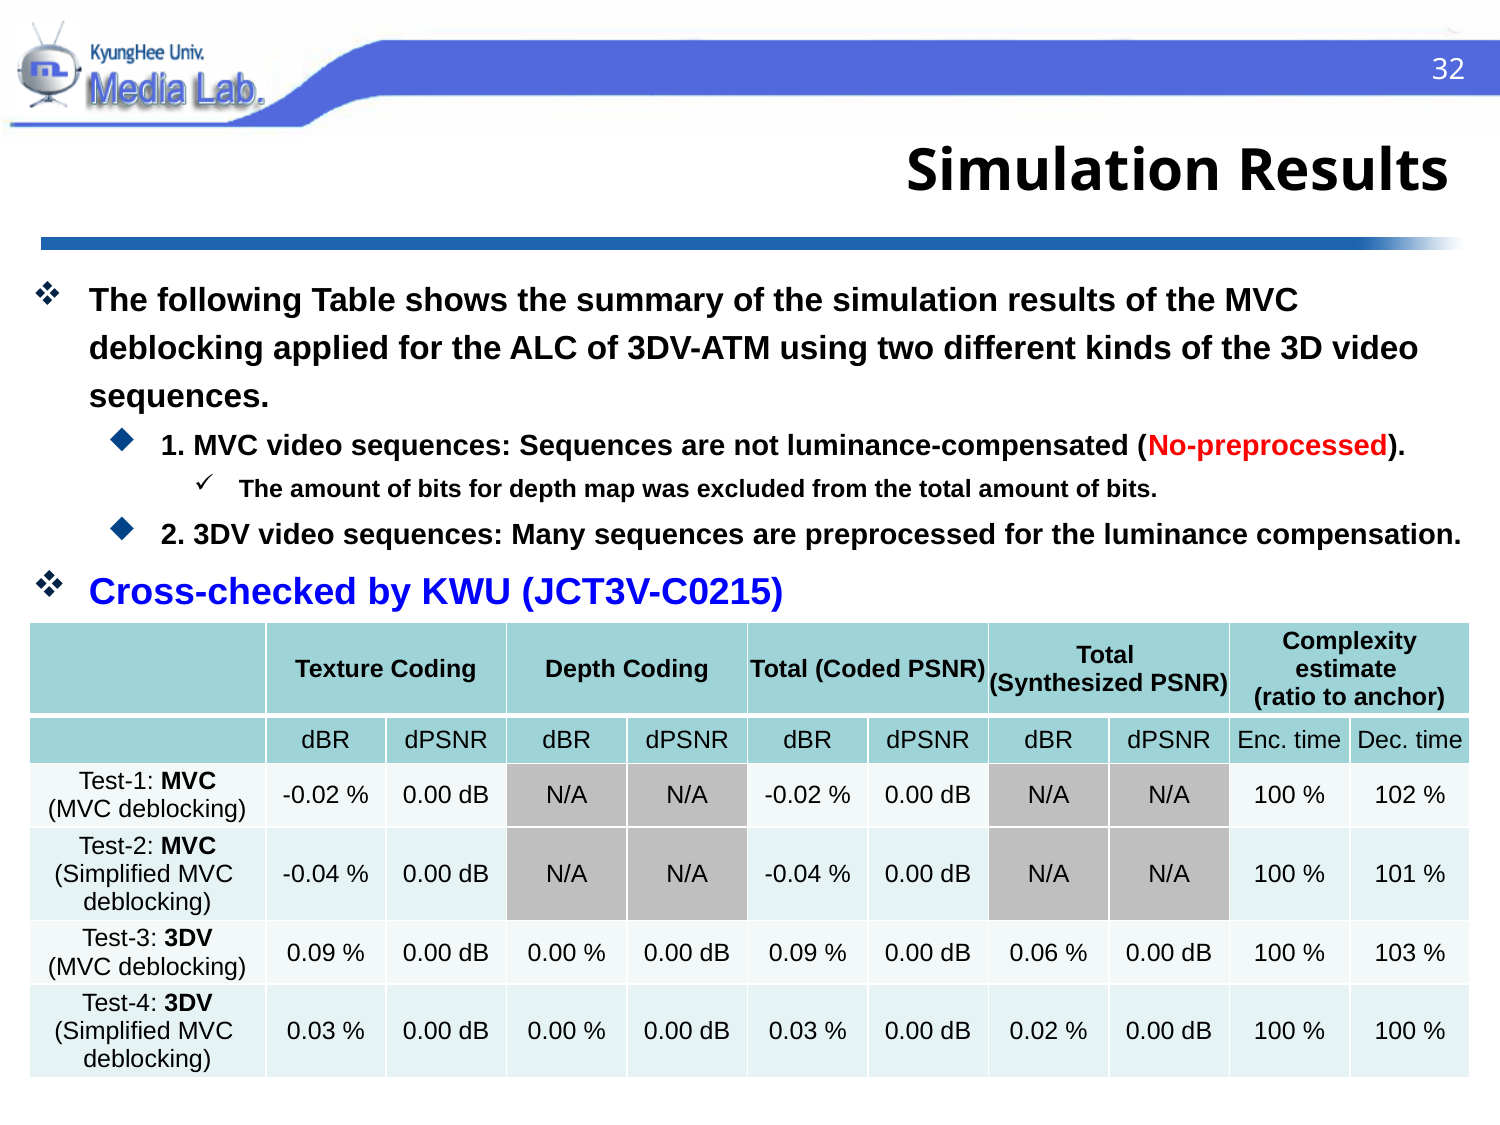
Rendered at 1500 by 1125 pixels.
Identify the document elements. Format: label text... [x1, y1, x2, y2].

table_cell dPSNR [869, 718, 988, 763]
list The following Table shows the summary of the simulation results of the MVC deblocking applied for the ALC of 3DV-ATM using two different kinds of the 3D video sequences. 1. MVC video sequences: Sequences are not luminance-compensated (No-preprocessed). The amount of bits for depth map was excluded from the total amount of bits. 2. 3DV video sequences: Many sequences are preprocessed for the luminance compensation. Cross-checked by KWU (JCT3V-C0215) [17, 262, 1483, 1107]
table_cell 0.00 dB [869, 921, 988, 983]
table_cell dPSNR [1110, 718, 1229, 763]
table_cell -0.04 % [267, 828, 385, 920]
table_cell N/A [989, 828, 1108, 920]
table_cell -0.02 % [748, 764, 867, 826]
table_cell -0.02 % [267, 764, 385, 826]
table_cell N/A [507, 764, 626, 826]
table_cell 0.06 % [989, 921, 1108, 983]
table_cell 100 % [1230, 828, 1349, 920]
table_cell 0.00 dB [387, 764, 506, 826]
table_cell dBR [748, 718, 867, 763]
table_cell 0.00 dB [1110, 985, 1229, 1077]
table_cell 0.00 dB [387, 985, 506, 1077]
table_cell 100 % [1351, 985, 1469, 1077]
table_cell dBR [267, 718, 385, 763]
table_cell Dec. time [1351, 718, 1469, 763]
title Simulation Results [312, 101, 1465, 233]
table_cell Enc. time [1230, 718, 1349, 763]
table_cell 0.00 dB [869, 985, 988, 1077]
table_header Total (Synthesized PSNR) [989, 623, 1229, 713]
table_cell N/A [507, 828, 626, 920]
table_cell dPSNR [387, 718, 506, 763]
table_cell [30, 718, 265, 763]
table_cell N/A [1110, 764, 1229, 826]
table_cell Test-3: 3DV (MVC deblocking) [30, 921, 265, 983]
slide_number 32 [1403, 42, 1481, 93]
picture [41, 237, 1500, 250]
table_header Total (Coded PSNR) [748, 623, 988, 713]
table_cell 0.03 % [267, 985, 385, 1077]
table_header Complexity estimate (ratio to anchor) [1230, 623, 1469, 713]
table_header Depth Coding [507, 623, 747, 713]
table_cell dPSNR [628, 718, 747, 763]
table_cell 0.09 % [267, 921, 385, 983]
table_cell 0.00 dB [1110, 921, 1229, 983]
table_cell 0.03 % [748, 985, 867, 1077]
table_cell N/A [1110, 828, 1229, 920]
table_cell 0.00 dB [387, 921, 506, 983]
table_cell 100 % [1230, 985, 1349, 1077]
table_cell N/A [989, 764, 1108, 826]
table_cell Test-1: MVC (MVC deblocking) [30, 764, 265, 826]
table_cell -0.04 % [748, 828, 867, 920]
table_cell 0.00 % [507, 985, 626, 1077]
table_cell 0.09 % [748, 921, 867, 983]
table_cell 0.00 dB [869, 764, 988, 826]
table_cell 100 % [1230, 921, 1349, 983]
table_cell dBR [507, 718, 626, 763]
table_cell Test-2: MVC (Simplified MVC deblocking) [30, 828, 265, 920]
table_cell 102 % [1351, 764, 1469, 826]
table_cell 0.02 % [989, 985, 1108, 1077]
picture [0, 0, 1500, 138]
table_cell 103 % [1351, 921, 1469, 983]
table_cell 0.00 dB [628, 921, 747, 983]
table_cell Test-4: 3DV (Simplified MVC deblocking) [30, 985, 265, 1077]
table_header Texture Coding [267, 623, 506, 713]
table_cell 101 % [1351, 828, 1469, 920]
table_cell 0.00 % [507, 921, 626, 983]
table_header [30, 623, 265, 713]
table_cell N/A [628, 764, 747, 826]
table_cell 0.00 dB [628, 985, 747, 1077]
table_cell 0.00 dB [387, 828, 506, 920]
table_cell N/A [628, 828, 747, 920]
table_cell 100 % [1230, 764, 1349, 826]
table_cell 0.00 dB [869, 828, 988, 920]
table_cell dBR [989, 718, 1108, 763]
